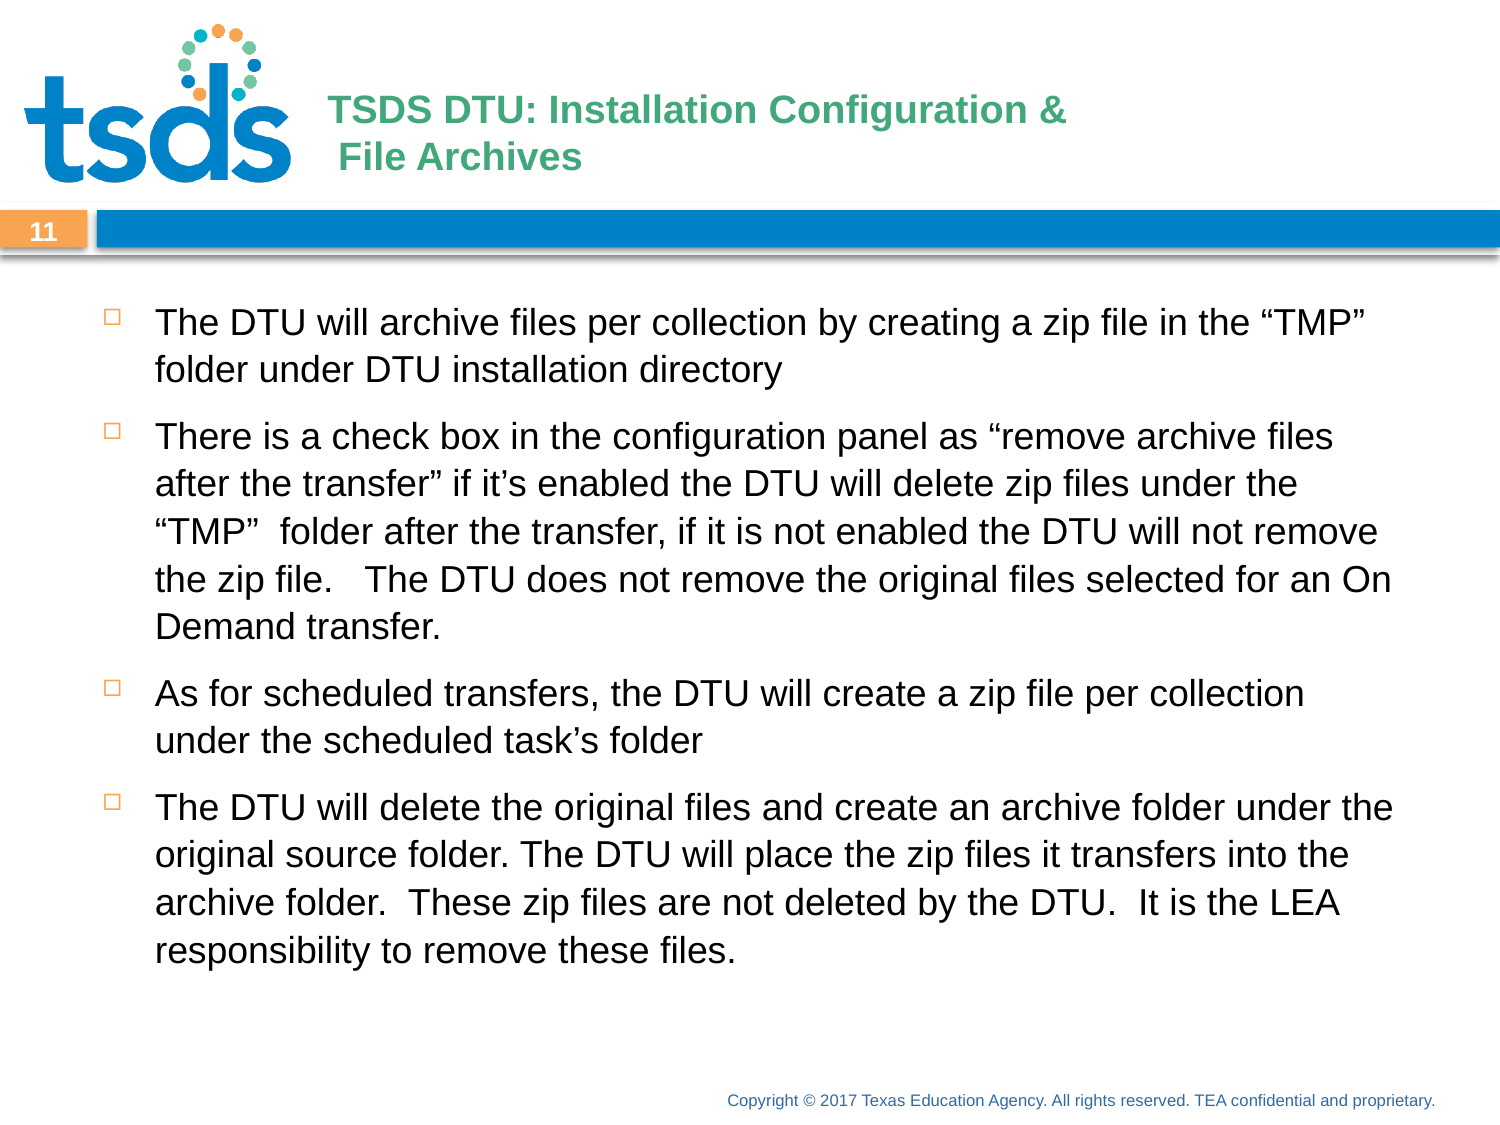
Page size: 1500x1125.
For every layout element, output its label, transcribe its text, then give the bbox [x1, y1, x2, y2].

title TSDS DTU: Installation Configuration & File Archives [312, 75, 1413, 188]
picture [24, 24, 291, 191]
list The DTU will archive files per collection by creating a zip file in the “TMP” folder under DTU installation directory There is a check box in the configuration panel as “remove archive files after the transfer” if it’s enabled the DTU will delete zip files under the “TMP” folder after the transfer, if it is not enabled the DTU will not remove the zip file. The DTU does not remove the original files selected for an On Demand transfer. As for scheduled transfers, the DTU will create a zip file per collection under the scheduled task’s folder The DTU will delete the original files and create an archive folder under the original source folder. The DTU will place the zip files it transfers into the archive folder. These zip files are not deleted by the DTU. It is the LEA responsibility to remove these files. [87, 287, 1425, 1025]
slide_number 11 [0, 210, 88, 251]
